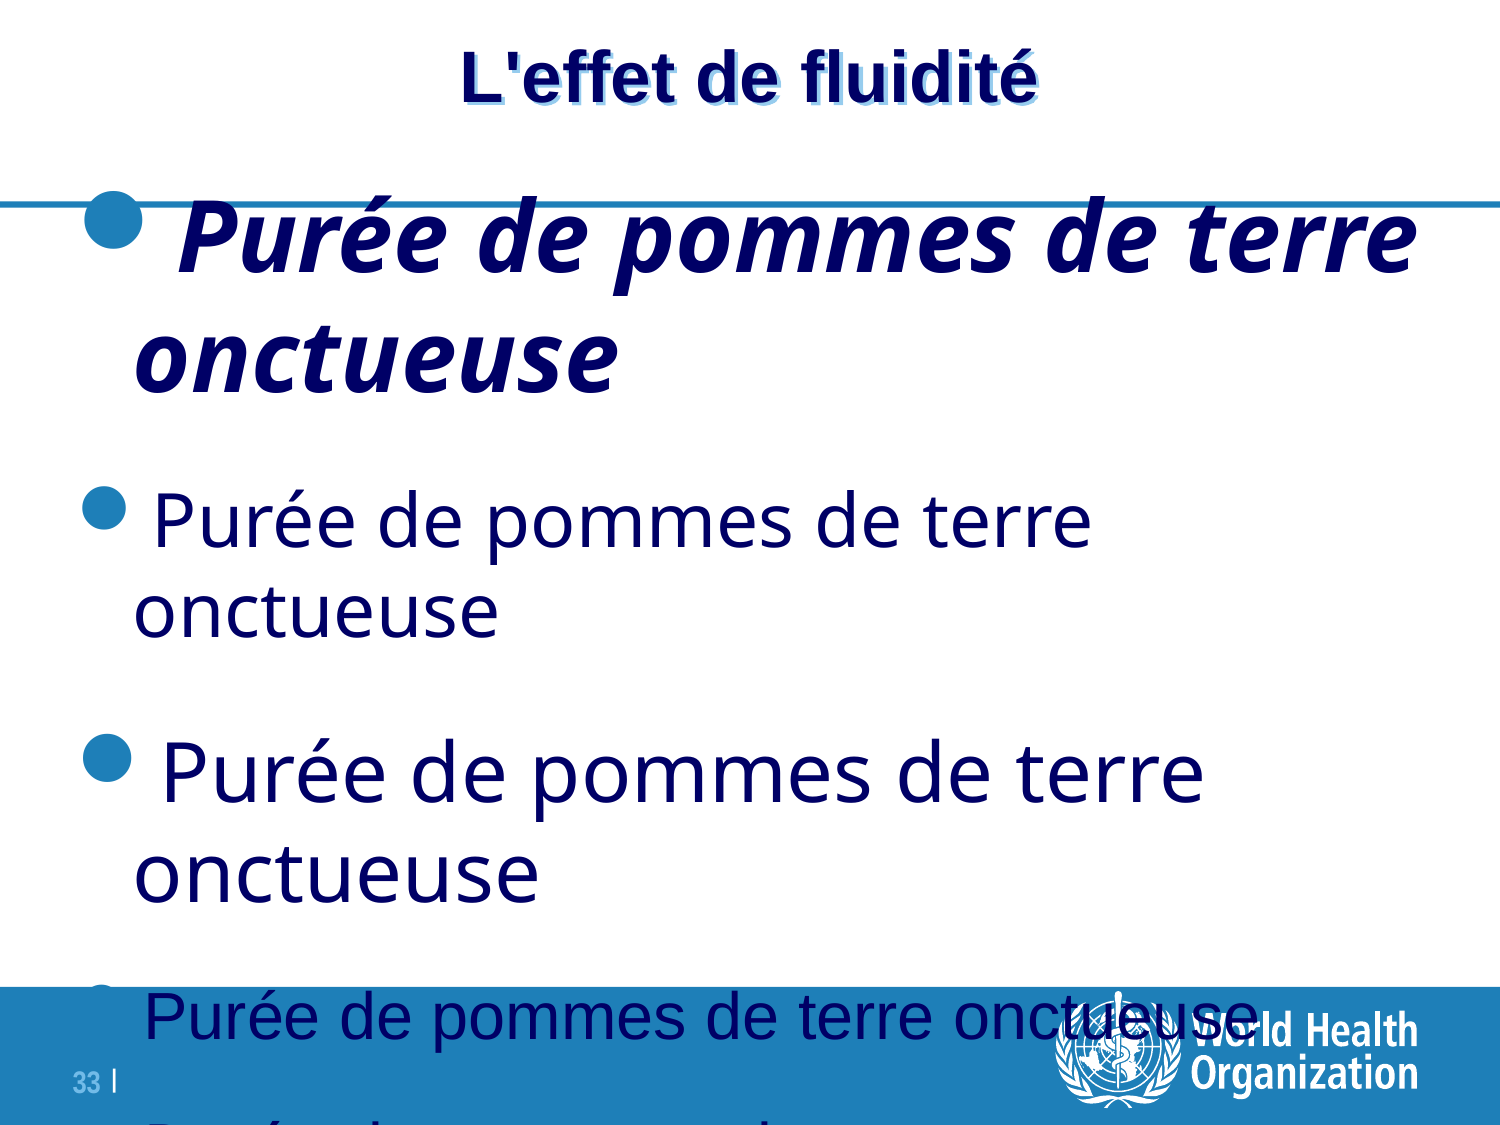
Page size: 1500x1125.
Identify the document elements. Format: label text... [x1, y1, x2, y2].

list Purée de pommes de terre onctueuse Purée de pommes de terre onctueuse Purée de pommes de terre onctueuse Purée de pommes de terre onctueuse Purée de pommes de terres onctueuse [76, 172, 1437, 1000]
title L'effet de fluidité [0, 0, 1500, 175]
